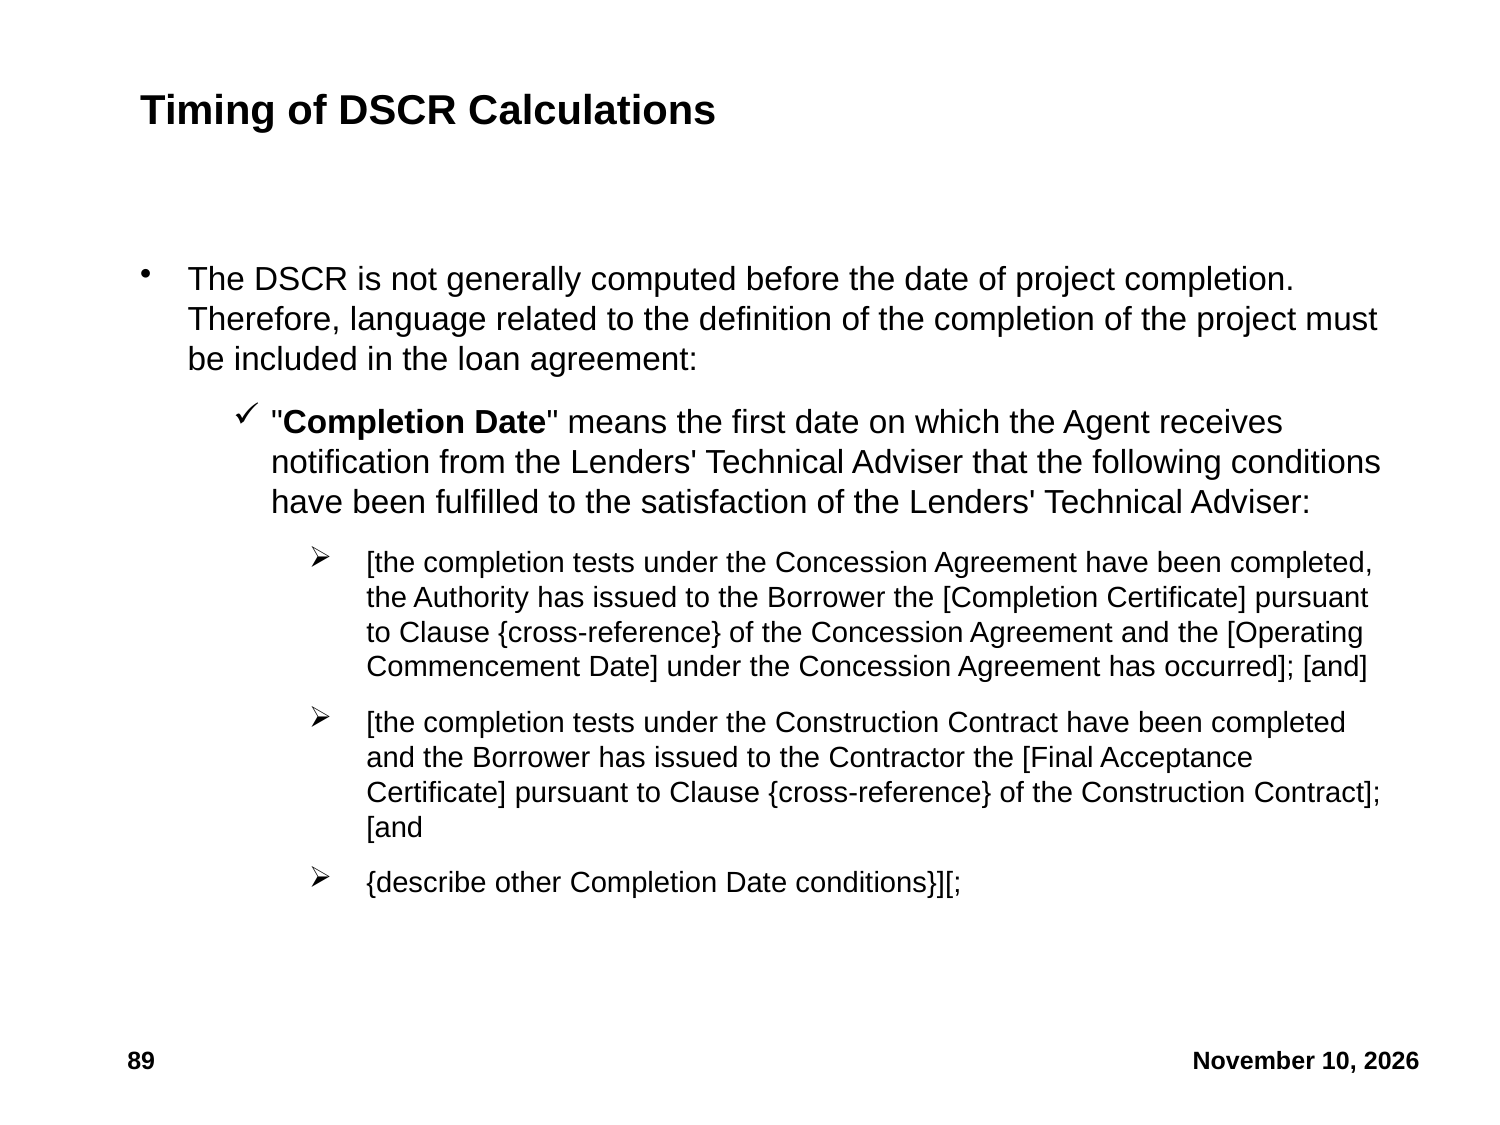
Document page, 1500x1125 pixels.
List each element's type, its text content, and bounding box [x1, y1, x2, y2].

list The DSCR is not generally computed before the date of project completion. Therefore, language related to the definition of the completion of the project must be included in the loan agreement: "Completion Date" means the first date on which the Agent receives notification from the Lenders' Technical Adviser that the following conditions have been fulfilled to the satisfaction of the Lenders' Technical Adviser: [the completion tests under the Concession Agreement have been completed, the Authority has issued to the Borrower the [Completion Certificate] pursuant to Clause {cross-reference} of the Concession Agreement and the [Operating Commencement Date] under the Concession Agreement has occurred]; [and] [the completion tests under the Construction Contract have been completed and the Borrower has issued to the Contractor the [Final Acceptance Certificate] pursuant to Clause {cross-reference} of the Construction Contract]; [and {describe other Completion Date conditions}][; [124, 249, 1413, 1001]
title Timing of DSCR Calculations [124, 74, 1376, 226]
